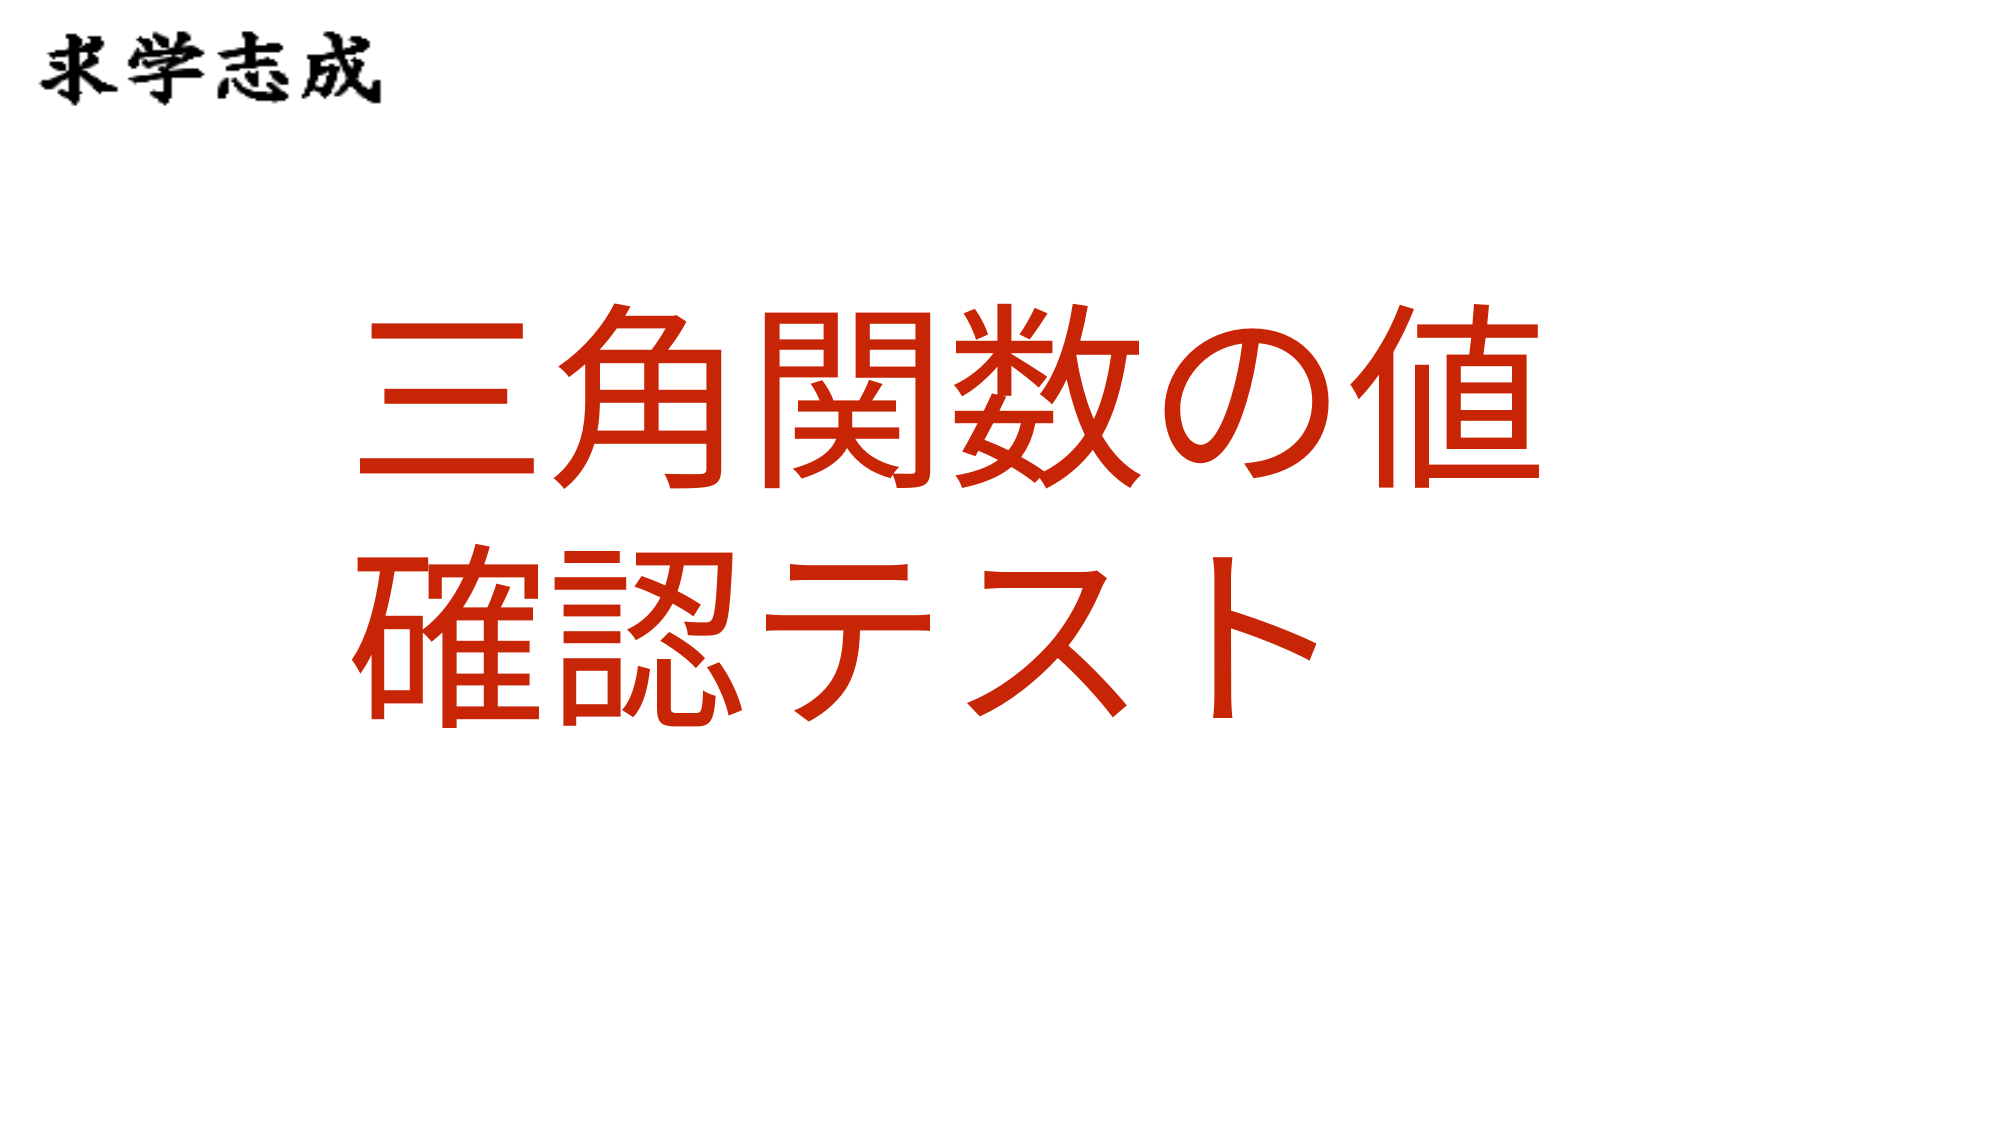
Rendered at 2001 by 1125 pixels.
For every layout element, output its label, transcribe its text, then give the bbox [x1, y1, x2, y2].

picture [18, 0, 403, 166]
text_box 三角関数の値 確認テスト [338, 264, 1754, 761]
